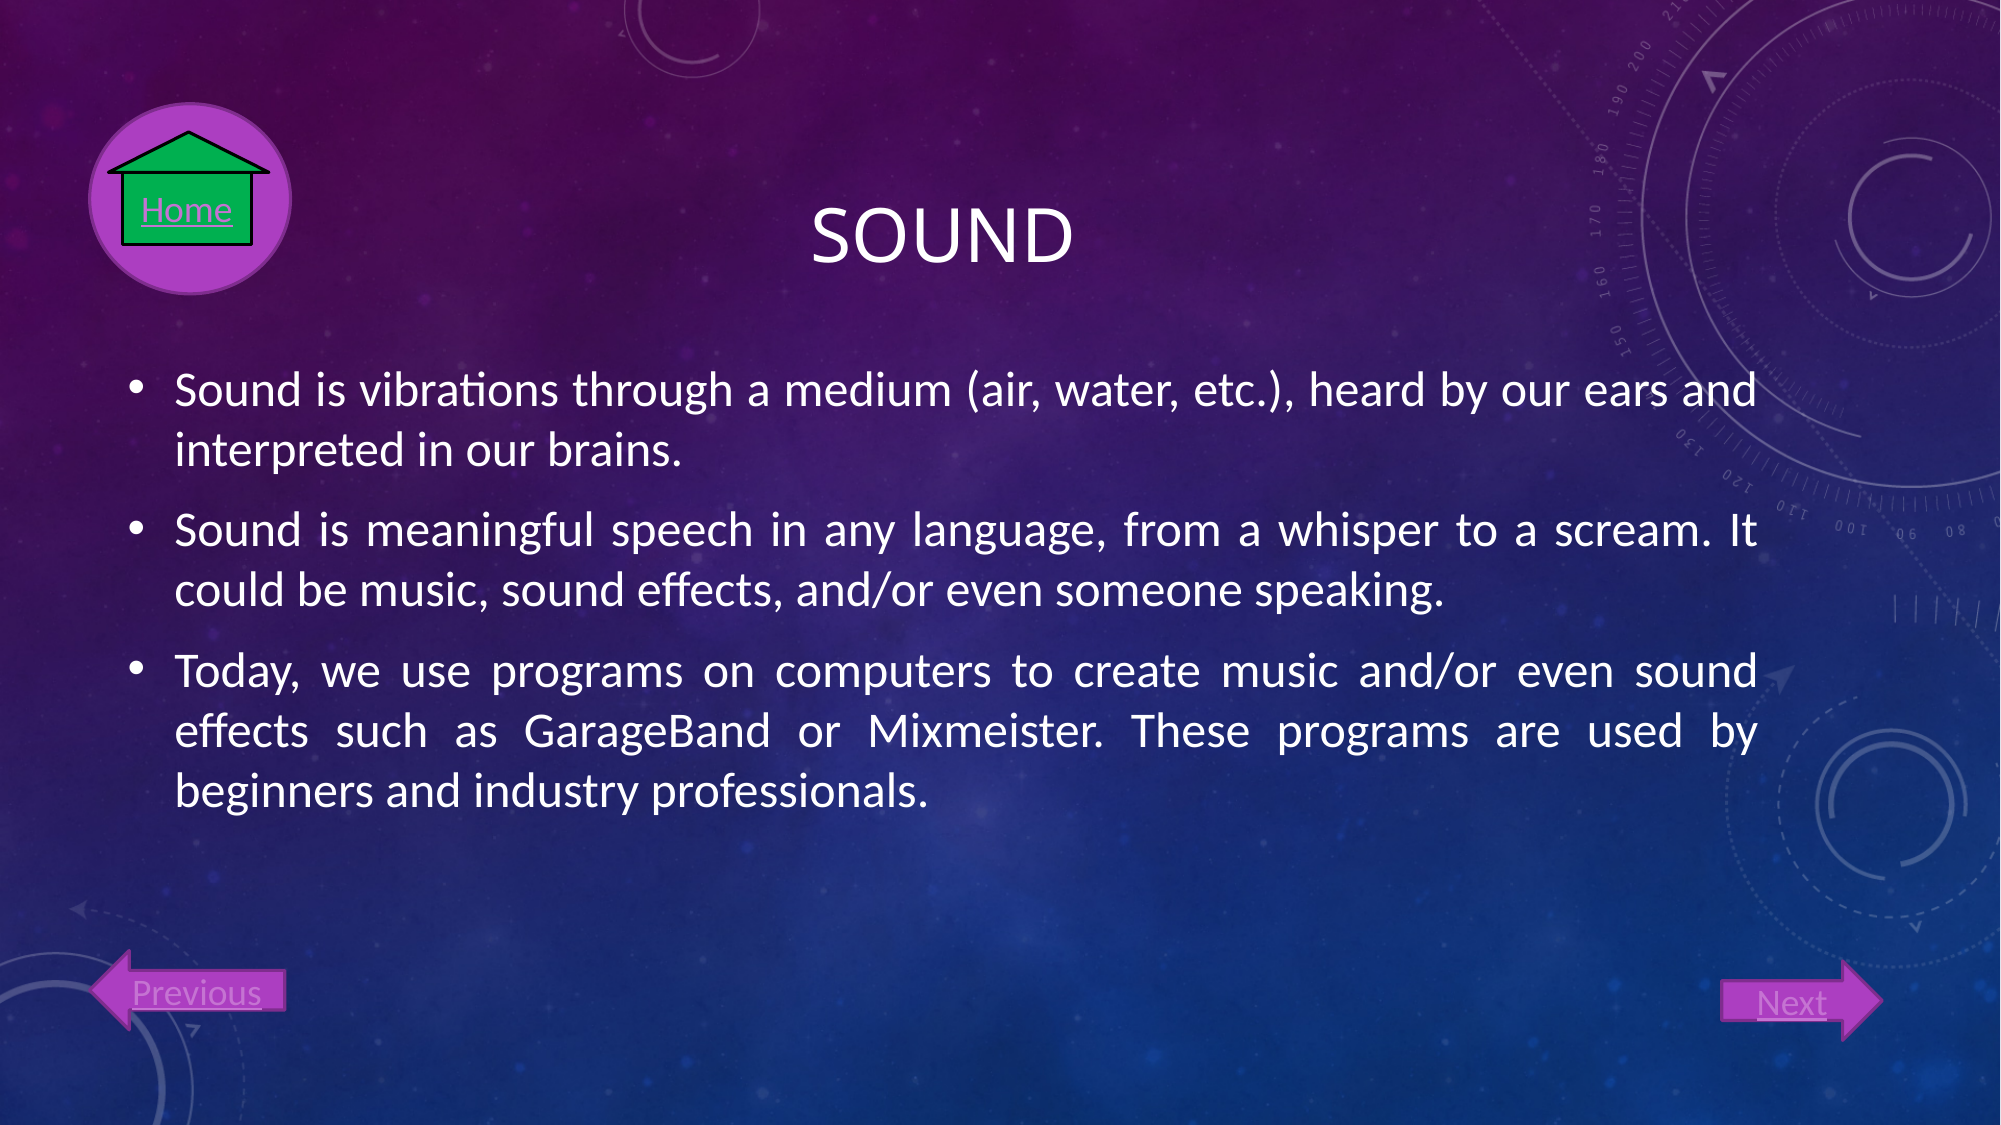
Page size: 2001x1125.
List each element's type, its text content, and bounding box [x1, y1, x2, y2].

title Sound [112, 113, 1775, 328]
text_box Next [1720, 959, 1884, 1042]
text_box [88, 102, 293, 296]
text_box [106, 130, 271, 174]
picture [0, 0, 2001, 1125]
text_box Previous [88, 949, 287, 1032]
text_box Home [121, 174, 253, 246]
list Sound is vibrations through a medium (air, water, etc.), heard by our ears and interpreted in our brains. Sound is meaningful speech in any language, from a whisper to a scream. It could be music, sound effects, and/or even someone speaking. Today, we use programs on computers to create music and/or even sound effects such as GarageBand or Mixmeister. These programs are used by beginners and industry professionals. [112, 328, 1775, 927]
